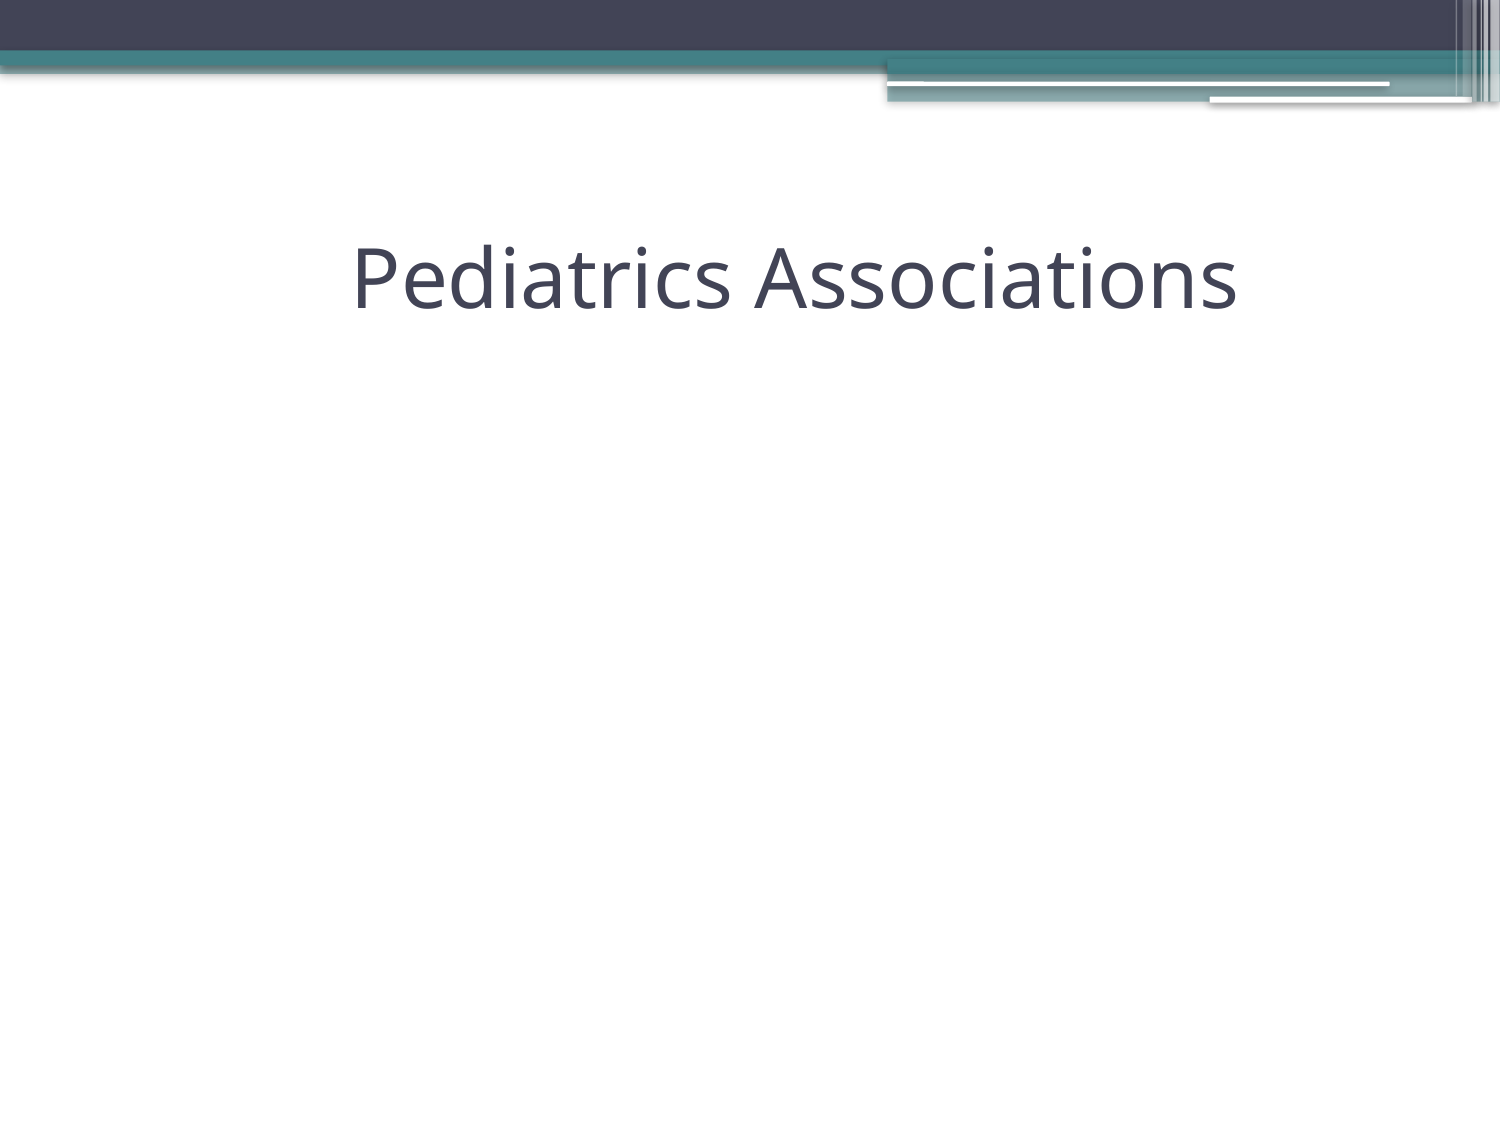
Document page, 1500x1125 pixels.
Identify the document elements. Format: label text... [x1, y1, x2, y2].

title Pediatrics Associations [75, 187, 1425, 363]
